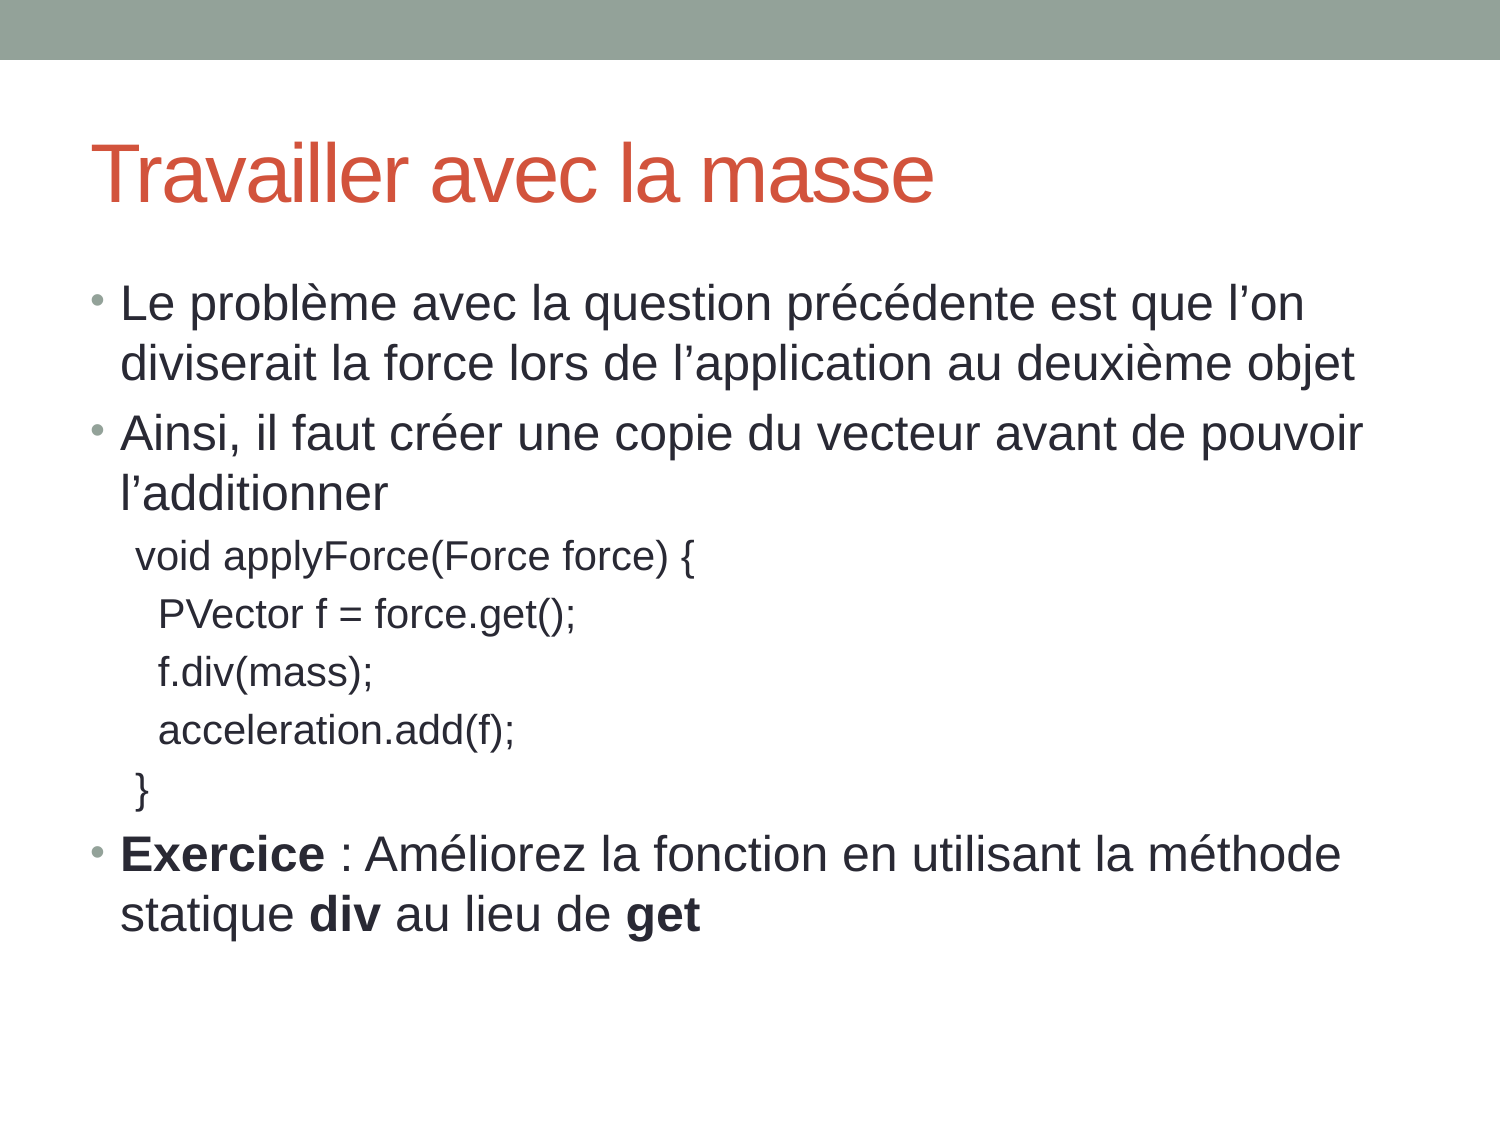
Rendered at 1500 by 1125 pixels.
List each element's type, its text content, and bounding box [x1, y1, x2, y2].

list Le problème avec la question précédente est que l’on diviserait la force lors de l’application au deuxième objet Ainsi, il faut créer une copie du vecteur avant de pouvoir l’additionner void applyForce(Force force) { PVector f = force.get(); f.div(mass); acceleration.add(f); } Exercice : Améliorez la fonction en utilisant la méthode statique div au lieu de get [75, 262, 1425, 1063]
title Travailler avec la masse [75, 87, 1425, 250]
